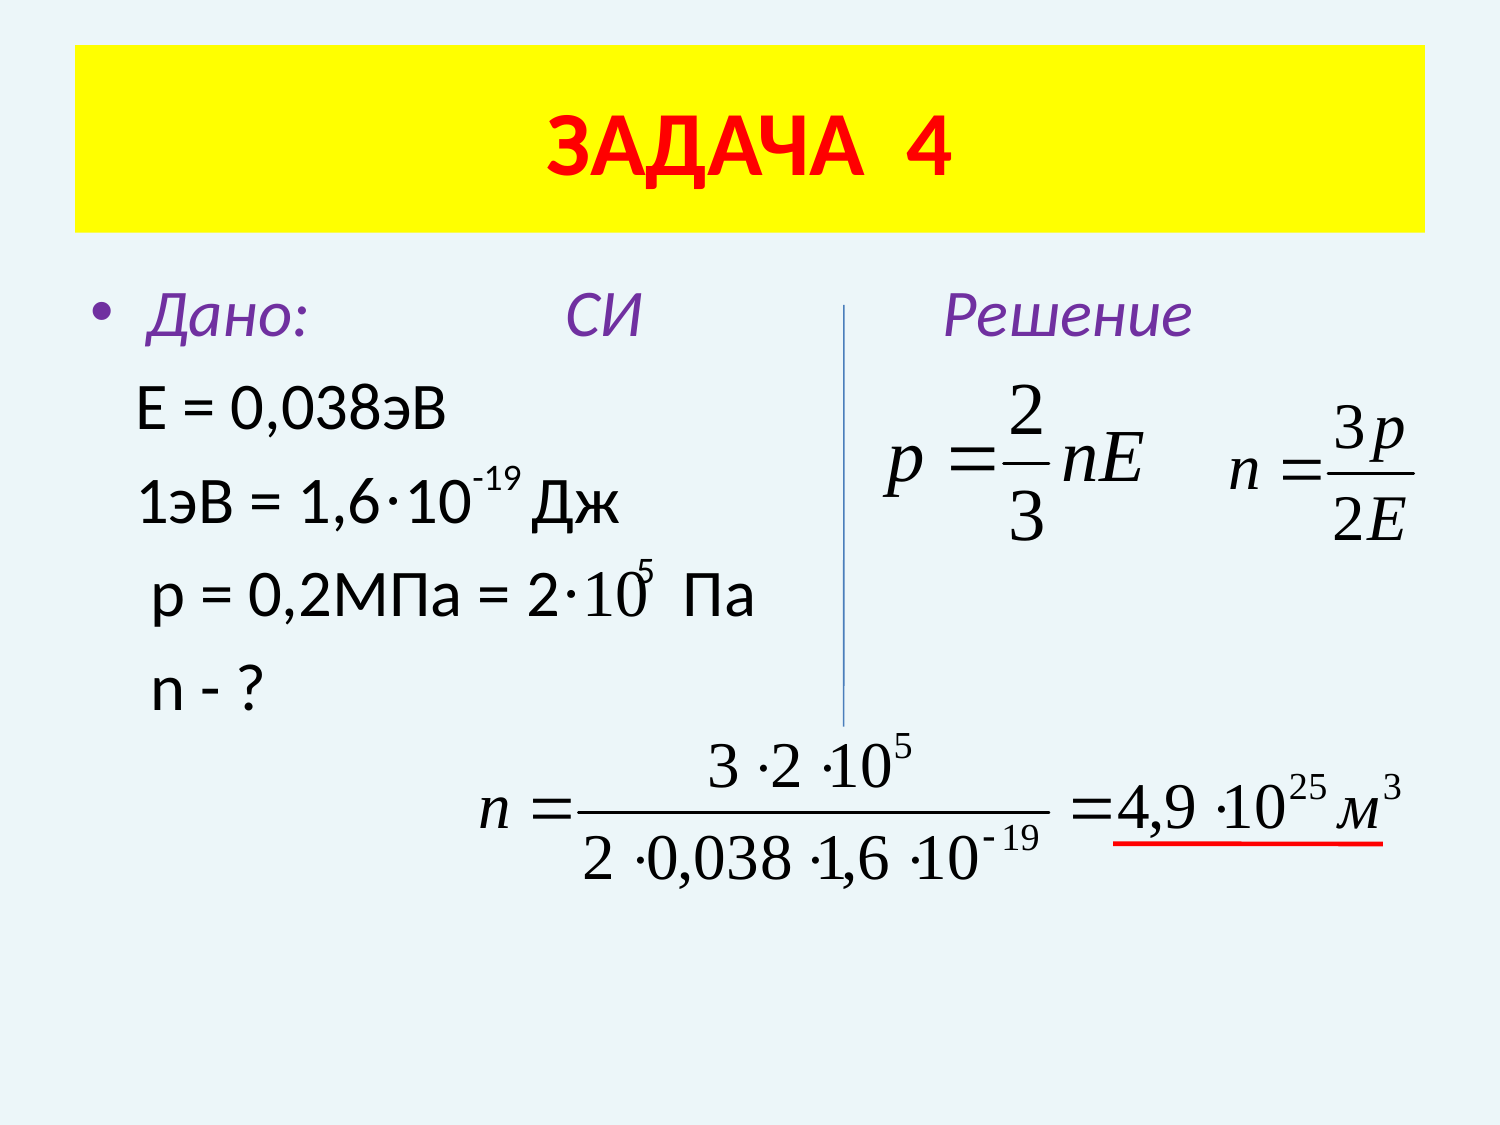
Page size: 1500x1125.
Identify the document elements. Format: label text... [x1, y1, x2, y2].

title ЗАДАЧА 4 [75, 45, 1425, 233]
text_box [866, 362, 1161, 557]
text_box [1218, 386, 1430, 555]
text_box -19 [457, 445, 537, 505]
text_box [468, 714, 1414, 906]
list Дано: СИ Решение Е = 0,038эВ 1эВ = 1,6·10 Дж р = 0,2МПа = 2·10 Па n - ? [75, 262, 1425, 1005]
text_box 5 [621, 538, 671, 599]
